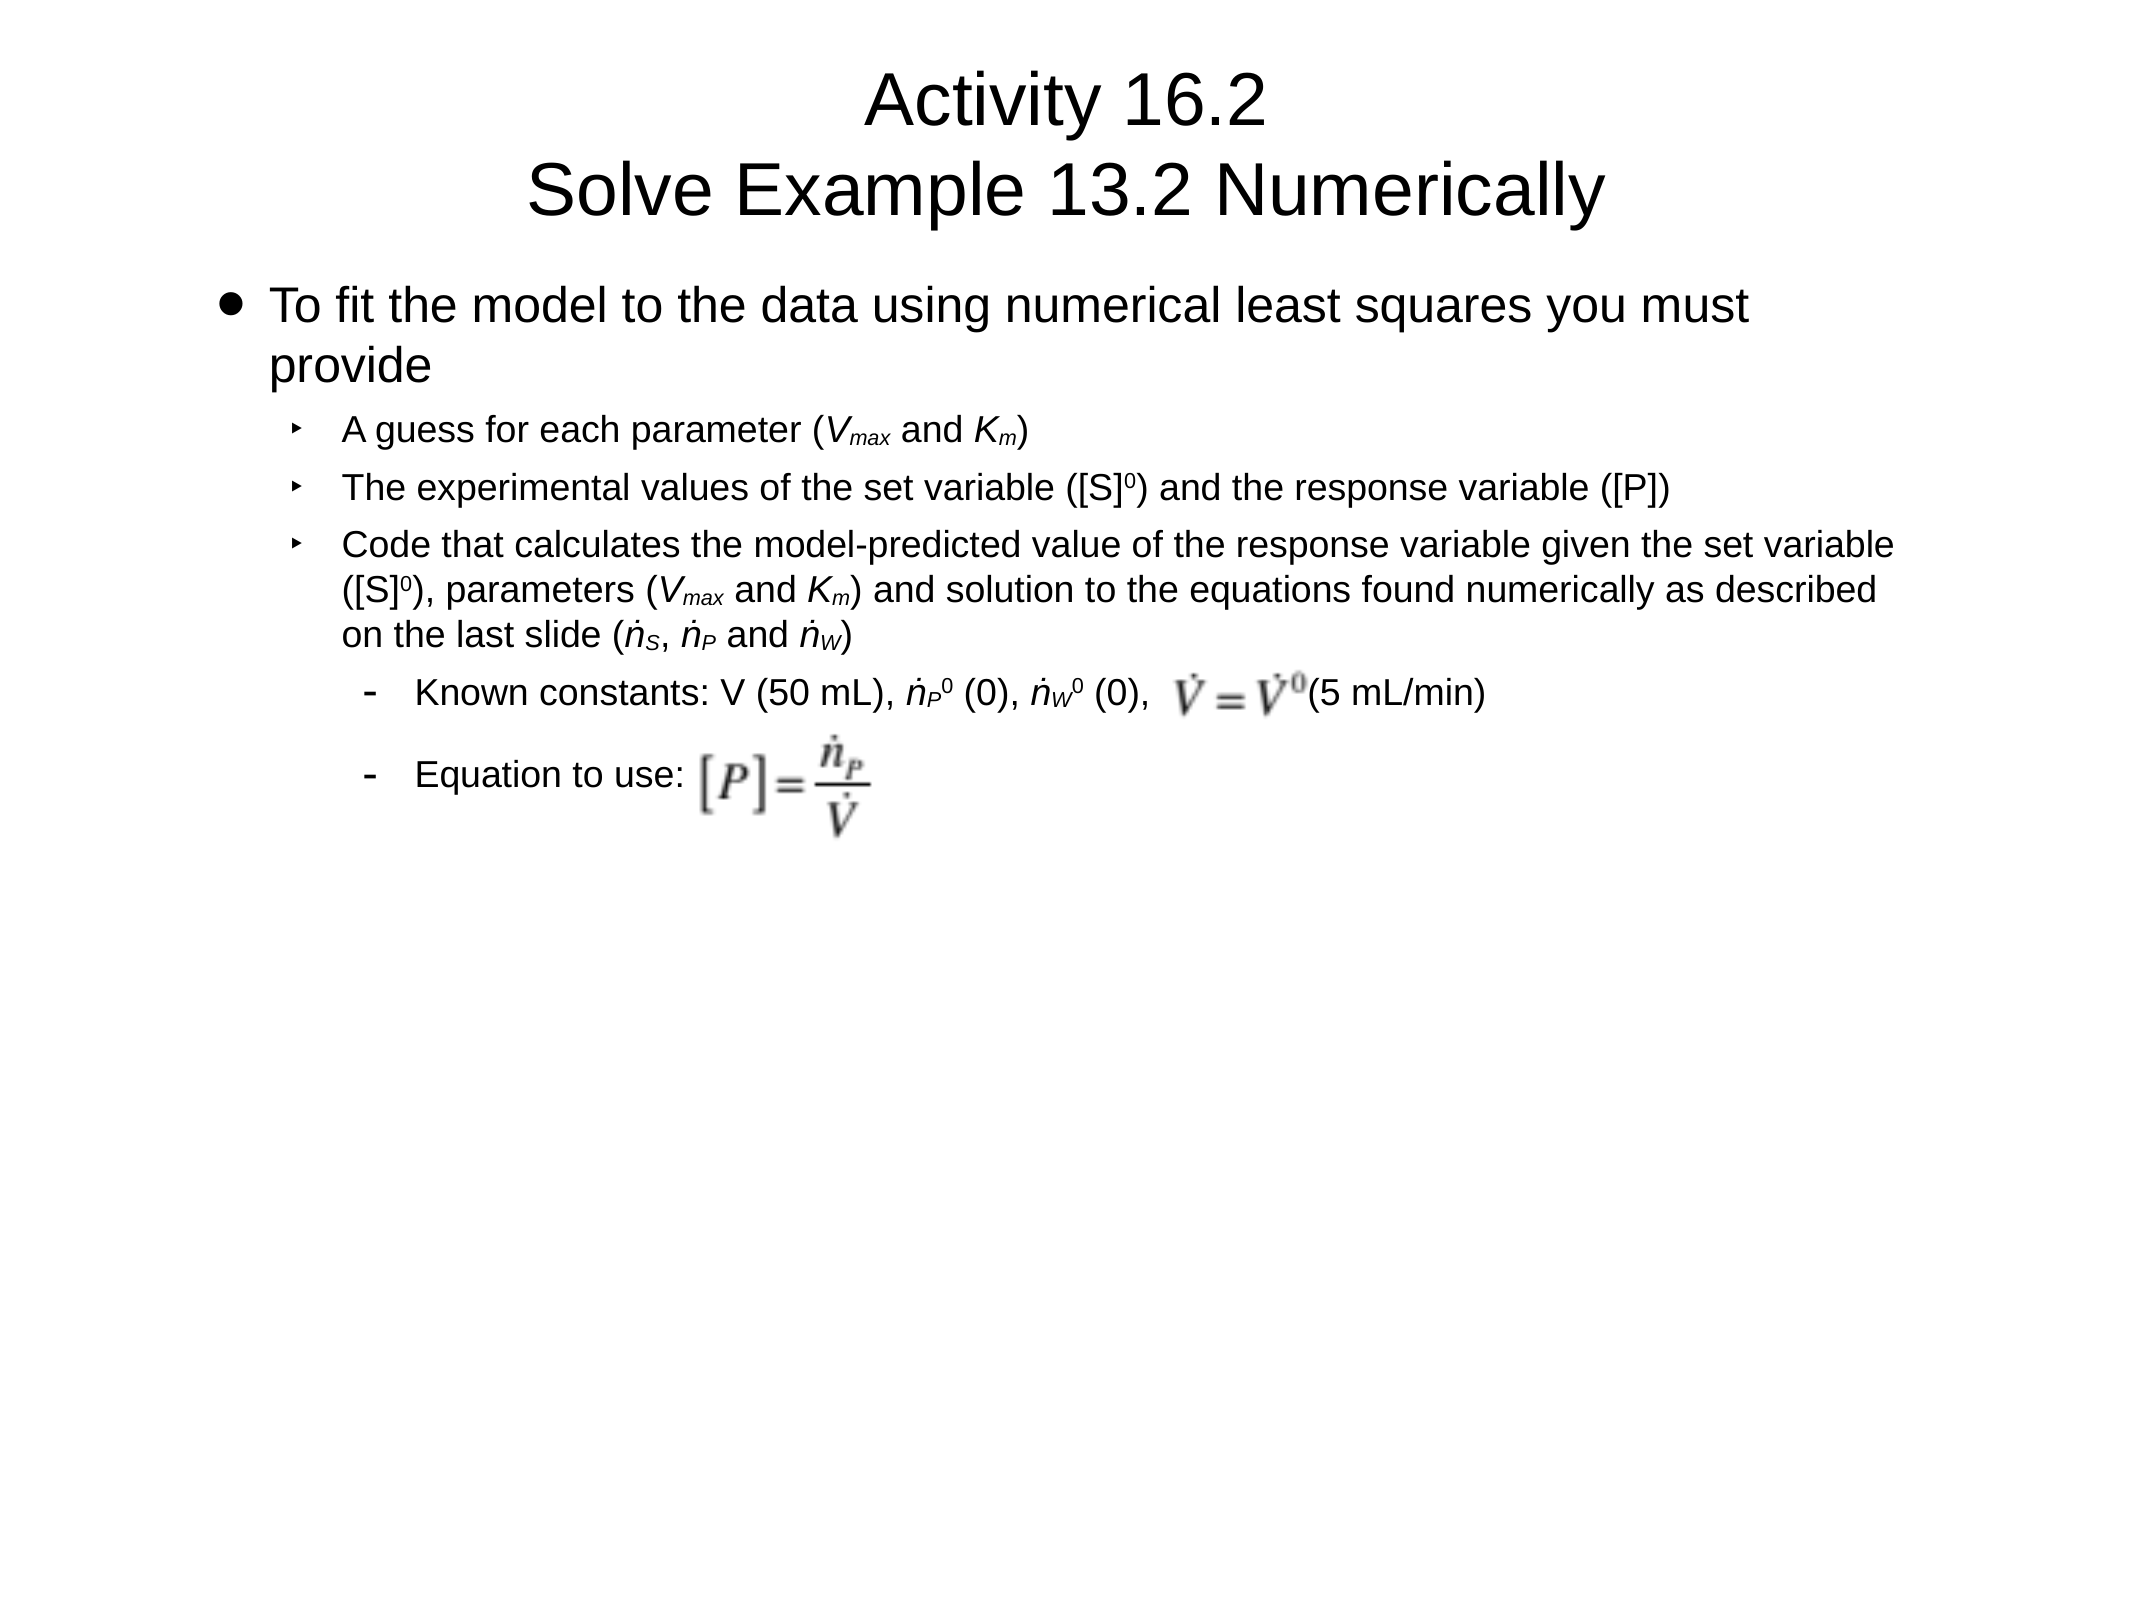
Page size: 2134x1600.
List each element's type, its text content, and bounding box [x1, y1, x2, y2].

picture [695, 720, 876, 845]
picture [1168, 662, 1313, 723]
list To fit the model to the data using numerical least squares you must provide A guess for each parameter (Vmax and Km) The experimental values of the set variable ([S]0) and the response variable ([P]) Code that calculates the model-predicted value of the response variable given the set variable ([S]0), parameters (Vmax and Km) and solution to the equations found numerically as described on the last slide (ṅS, ṅP and ṅW) Known constants: V (50 mL), ṅP0 (0), ṅW0 (0), (5 mL/min) Equation to use: [208, 264, 1925, 1463]
title Activity 16.2 Solve Example 13.2 Numerically [208, 41, 1925, 250]
